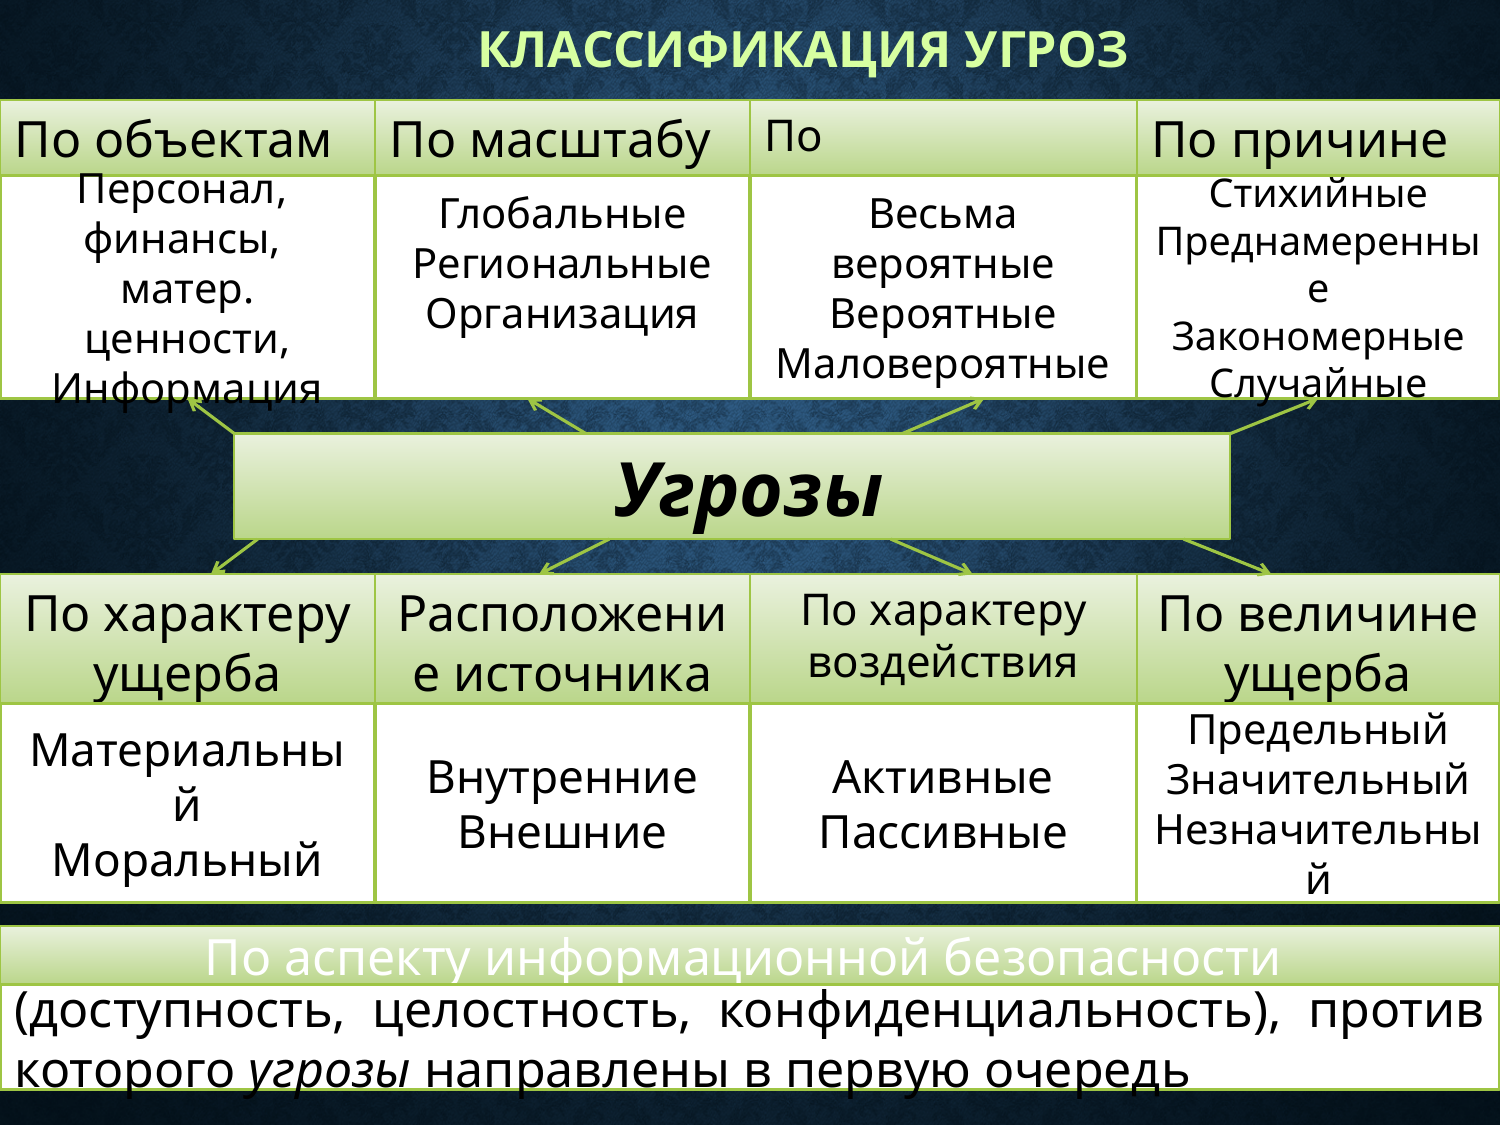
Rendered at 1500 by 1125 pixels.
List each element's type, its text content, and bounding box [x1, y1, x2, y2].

text_box По величине ущерба [1138, 573, 1500, 702]
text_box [901, 397, 985, 435]
text_box По объектам [0, 99, 374, 174]
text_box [538, 538, 610, 575]
text_box По масштабу [374, 99, 749, 174]
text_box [1229, 397, 1319, 435]
text_box По причине [1138, 99, 1500, 174]
text_box Внутренние Внешние [373, 702, 748, 904]
text_box По характеру ущерба [0, 573, 374, 702]
text_box Весьма вероятные Вероятные Маловероятные [748, 174, 1135, 400]
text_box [1182, 538, 1272, 575]
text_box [890, 538, 974, 575]
text_box По характеру воздействия [749, 573, 1138, 702]
text_box Предельный Значительный Незначительный [1135, 702, 1500, 904]
title КЛАССИФИКАЦИЯ УГРОЗ [360, 15, 1247, 88]
text_box (доступность, целостность, конфиденциальность), против которого угрозы направлены в первую очередь [0, 983, 1500, 1091]
text_box Расположение источника [374, 573, 749, 702]
text_box Стихийные Преднамеренные Закономерные Случайные [1135, 174, 1500, 400]
text_box Персонал, финансы, матер. ценности, Информация [0, 174, 373, 400]
text_box Активные Пассивные [748, 702, 1135, 904]
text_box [526, 397, 587, 435]
text_box Глобальные Региональные Организация [373, 174, 748, 400]
text_box По актуализации [749, 99, 1138, 174]
text_box Материальный Моральный [0, 702, 373, 904]
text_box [186, 397, 235, 435]
text_box По аспекту информационной безопасности [0, 925, 1500, 983]
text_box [210, 538, 259, 575]
text_box Угрозы [233, 432, 1231, 540]
